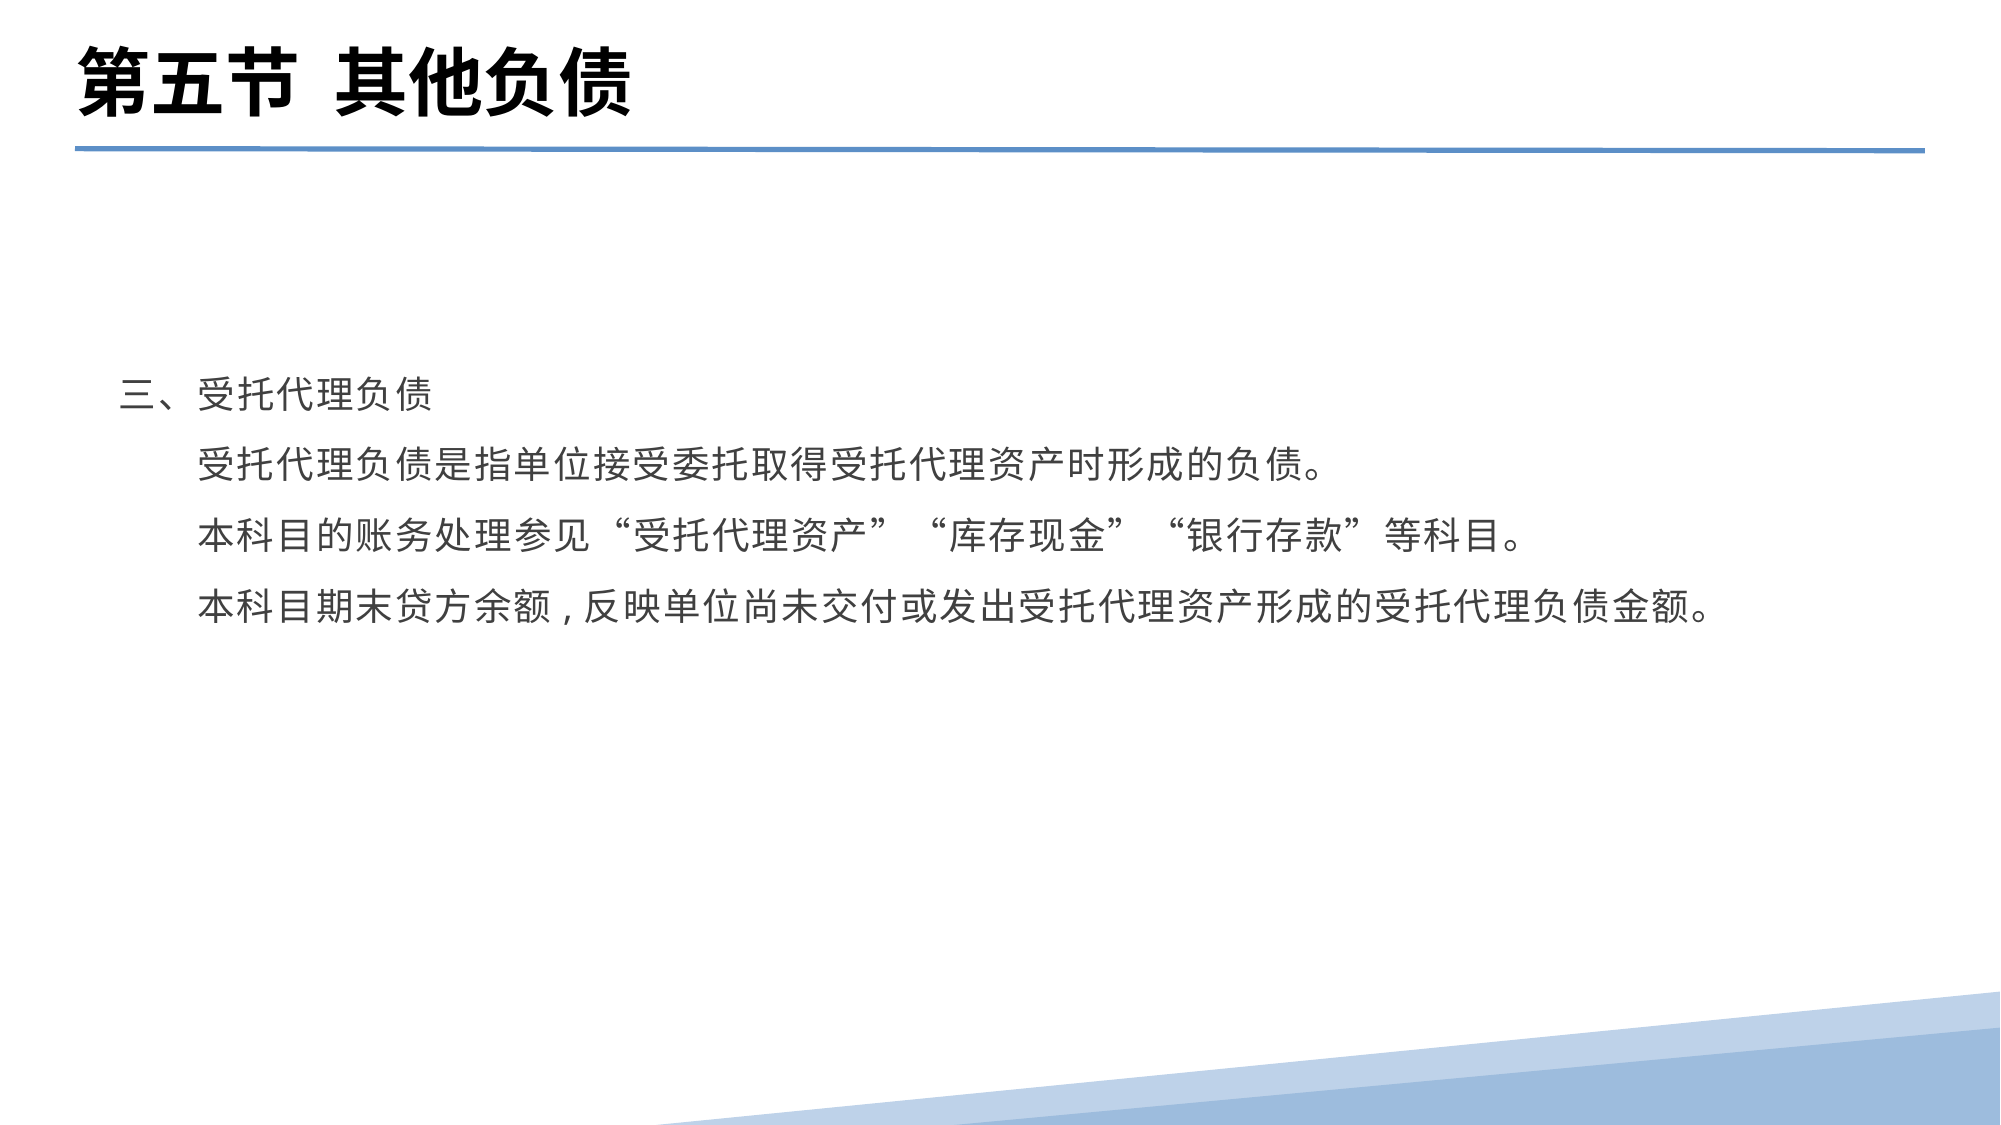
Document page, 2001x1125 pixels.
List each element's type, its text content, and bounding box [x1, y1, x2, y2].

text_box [656, 991, 2000, 1125]
text_box 第五节 其他负债 [75, 24, 1925, 125]
text_box 三、受托代理负债 受托代理负债是指单位接受委托取得受托代理资产时形成的负债。 本科目的账务处理参见“受托代理资产”“库存现金”“银行存款”等科目。 本科目期末贷方余额,反映单位尚未交付或发出受托代理资产形成的受托代理负债金额。 [108, 248, 1783, 742]
